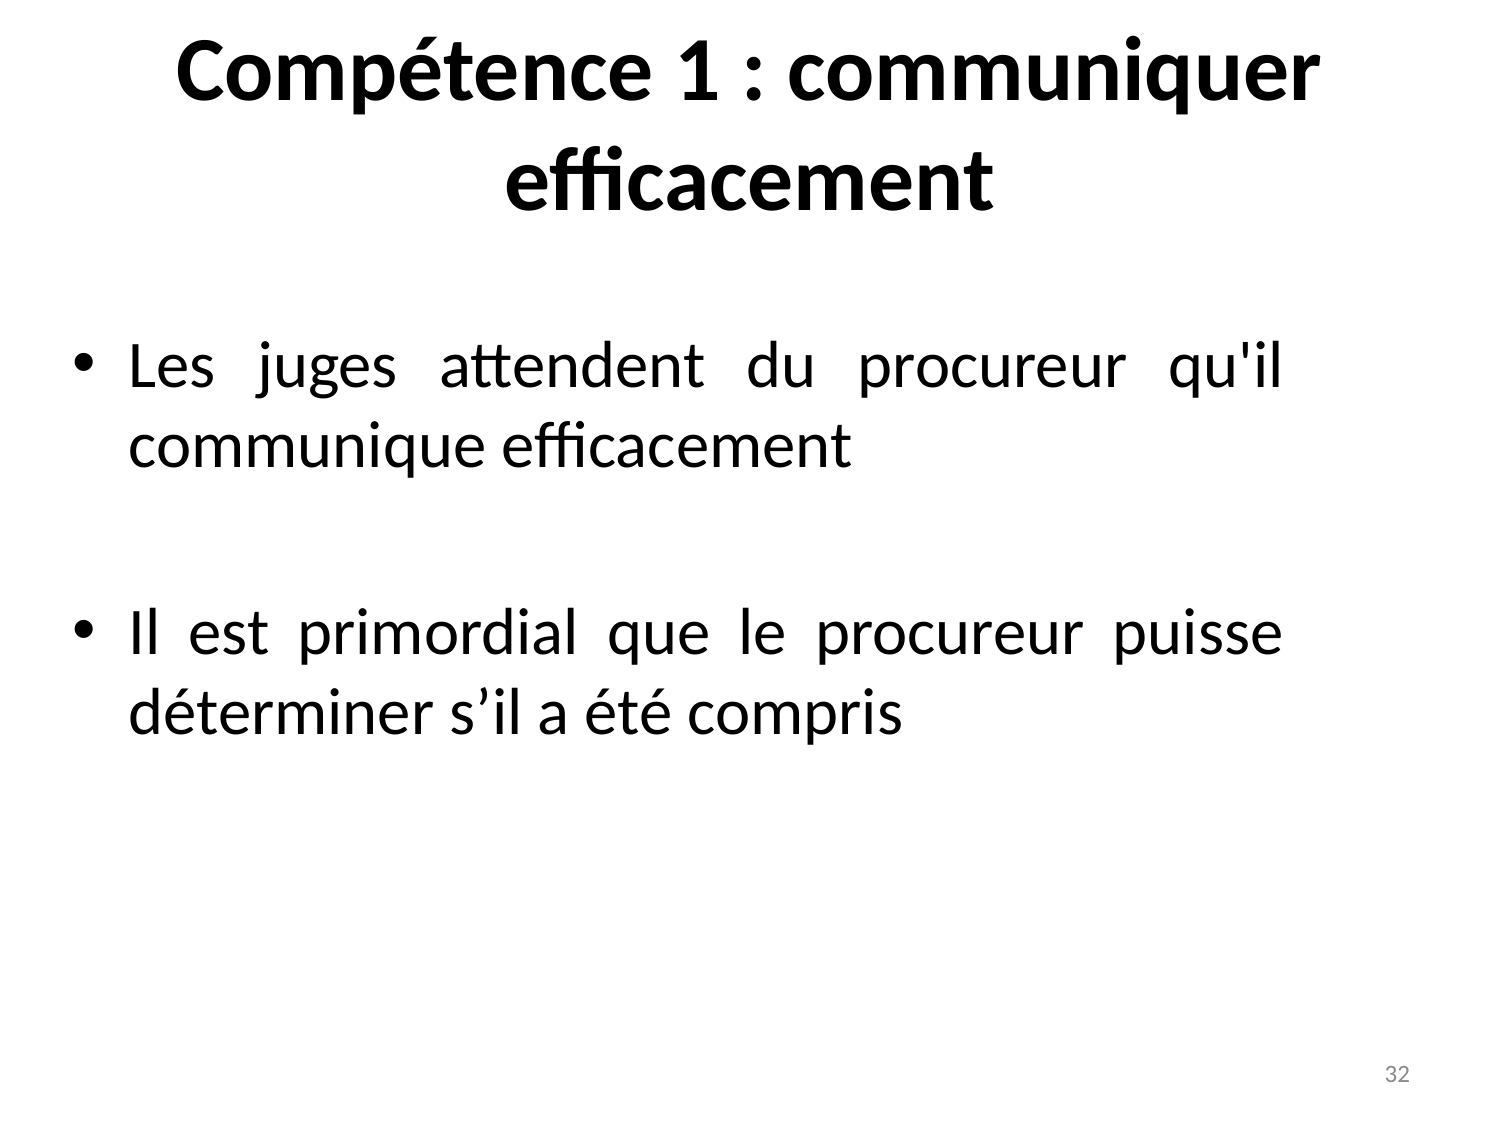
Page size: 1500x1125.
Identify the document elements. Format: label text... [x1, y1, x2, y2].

title Compétence 1 : communiquer efficacement [75, 24, 1425, 213]
text_box Les juges attendent du procureur qu'il communique efficacement Il est primordial que le procureur puisse déterminer s’il a été compris [57, 220, 1300, 1097]
slide_number 32 [1074, 1042, 1425, 1103]
